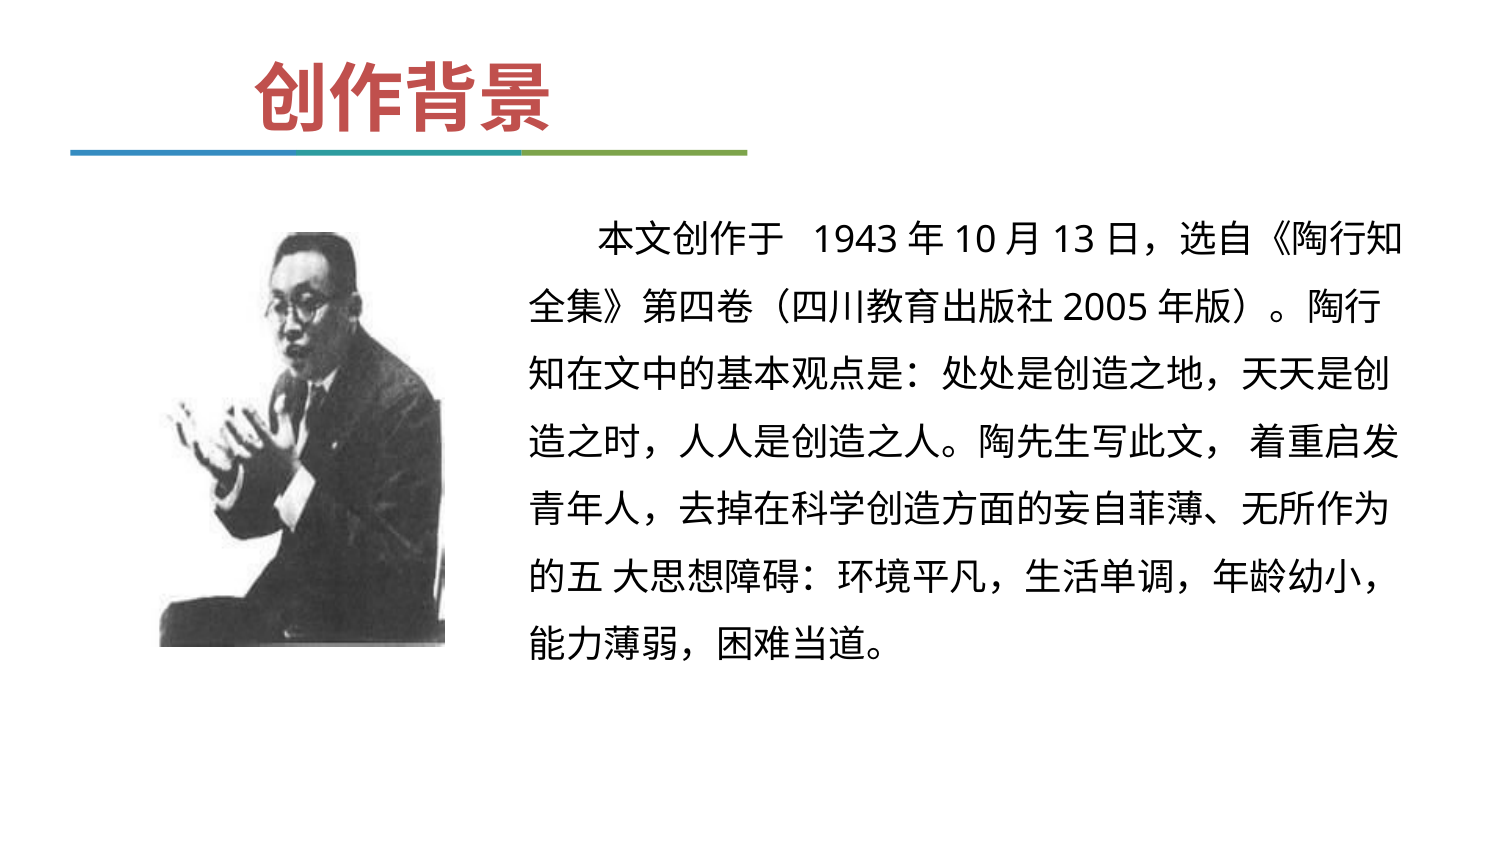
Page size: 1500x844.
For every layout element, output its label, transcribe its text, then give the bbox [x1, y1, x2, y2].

picture [147, 232, 445, 647]
text_box [521, 149, 748, 156]
text_box [70, 149, 296, 156]
text_box 创作背景 [238, 43, 632, 148]
text_box [296, 149, 521, 156]
text_box 本文创作于 1943年10月13日，选自《陶行知全集》第四卷（四川教育出版社2005年版）。陶行知在文中的基本观点是：处处是创造之地，天天是创造之时，人人是创造之人。陶先生写此文， 着重启发青年人，去掉在科学创造方面的妄自菲薄、无所作为的五 大思想障碍：环境平凡，生活单调，年龄幼小，能力薄弱，困难当道。 [513, 185, 1424, 673]
